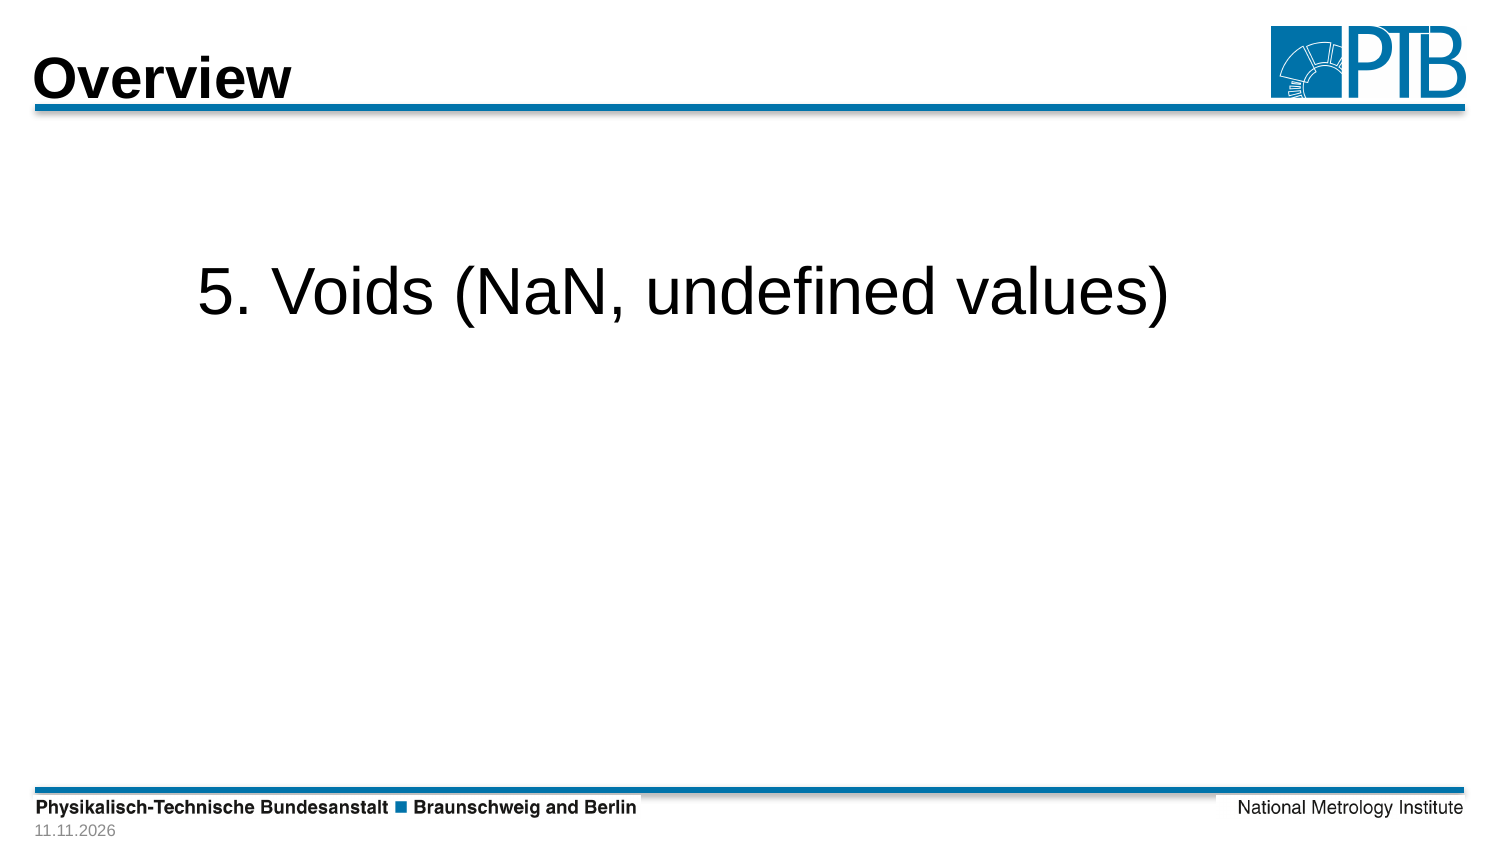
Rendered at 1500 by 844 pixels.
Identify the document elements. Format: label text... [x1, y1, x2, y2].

picture [1459, 80, 1467, 98]
picture [1459, 26, 1467, 75]
picture [1216, 795, 1465, 819]
picture [33, 795, 641, 815]
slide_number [19, 815, 669, 844]
list 5. Voids (NaN, undefined values) [183, 239, 1388, 422]
title Overview [17, 26, 1459, 123]
